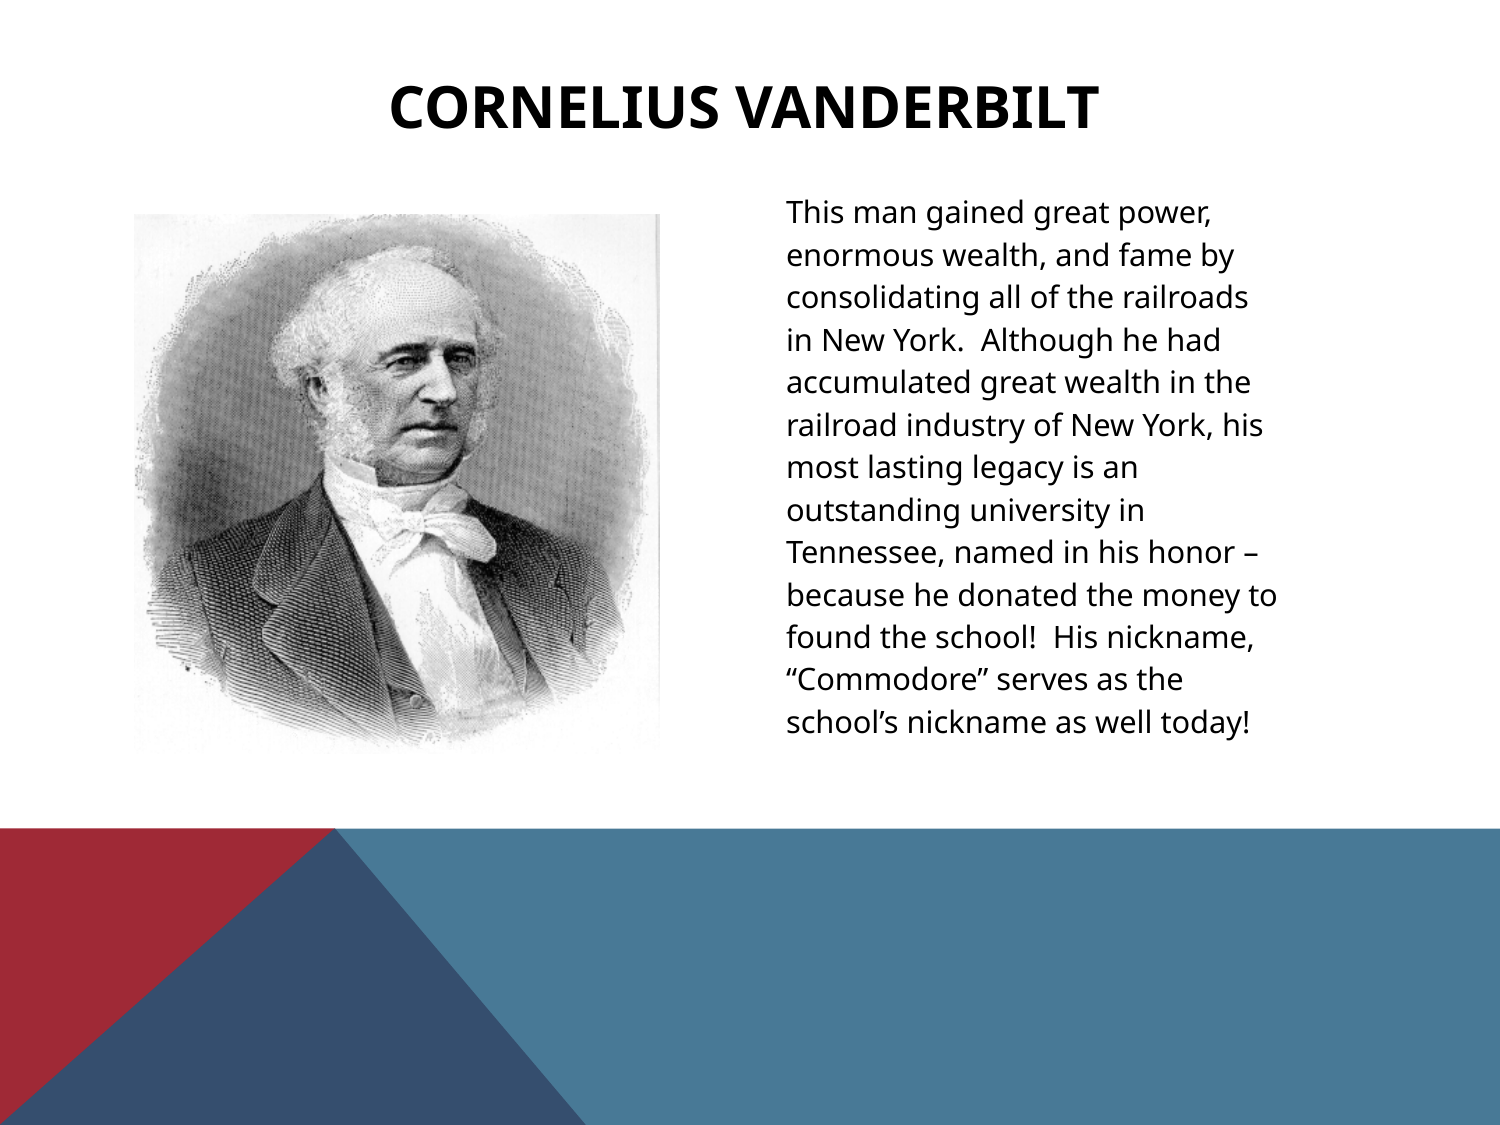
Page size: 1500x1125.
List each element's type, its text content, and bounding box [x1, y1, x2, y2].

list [134, 214, 661, 755]
title Cornelius Vanderbilt [135, 60, 1369, 150]
list This man gained great power, enormous wealth, and fame by consolidating all of the railroads in New York. Although he had accumulated great wealth in the railroad industry of New York, his most lasting legacy is an outstanding university in Tennessee, named in his honor – because he donated the money to found the school! His nickname, “Commodore” serves as the school’s nickname as well today! [771, 179, 1296, 789]
